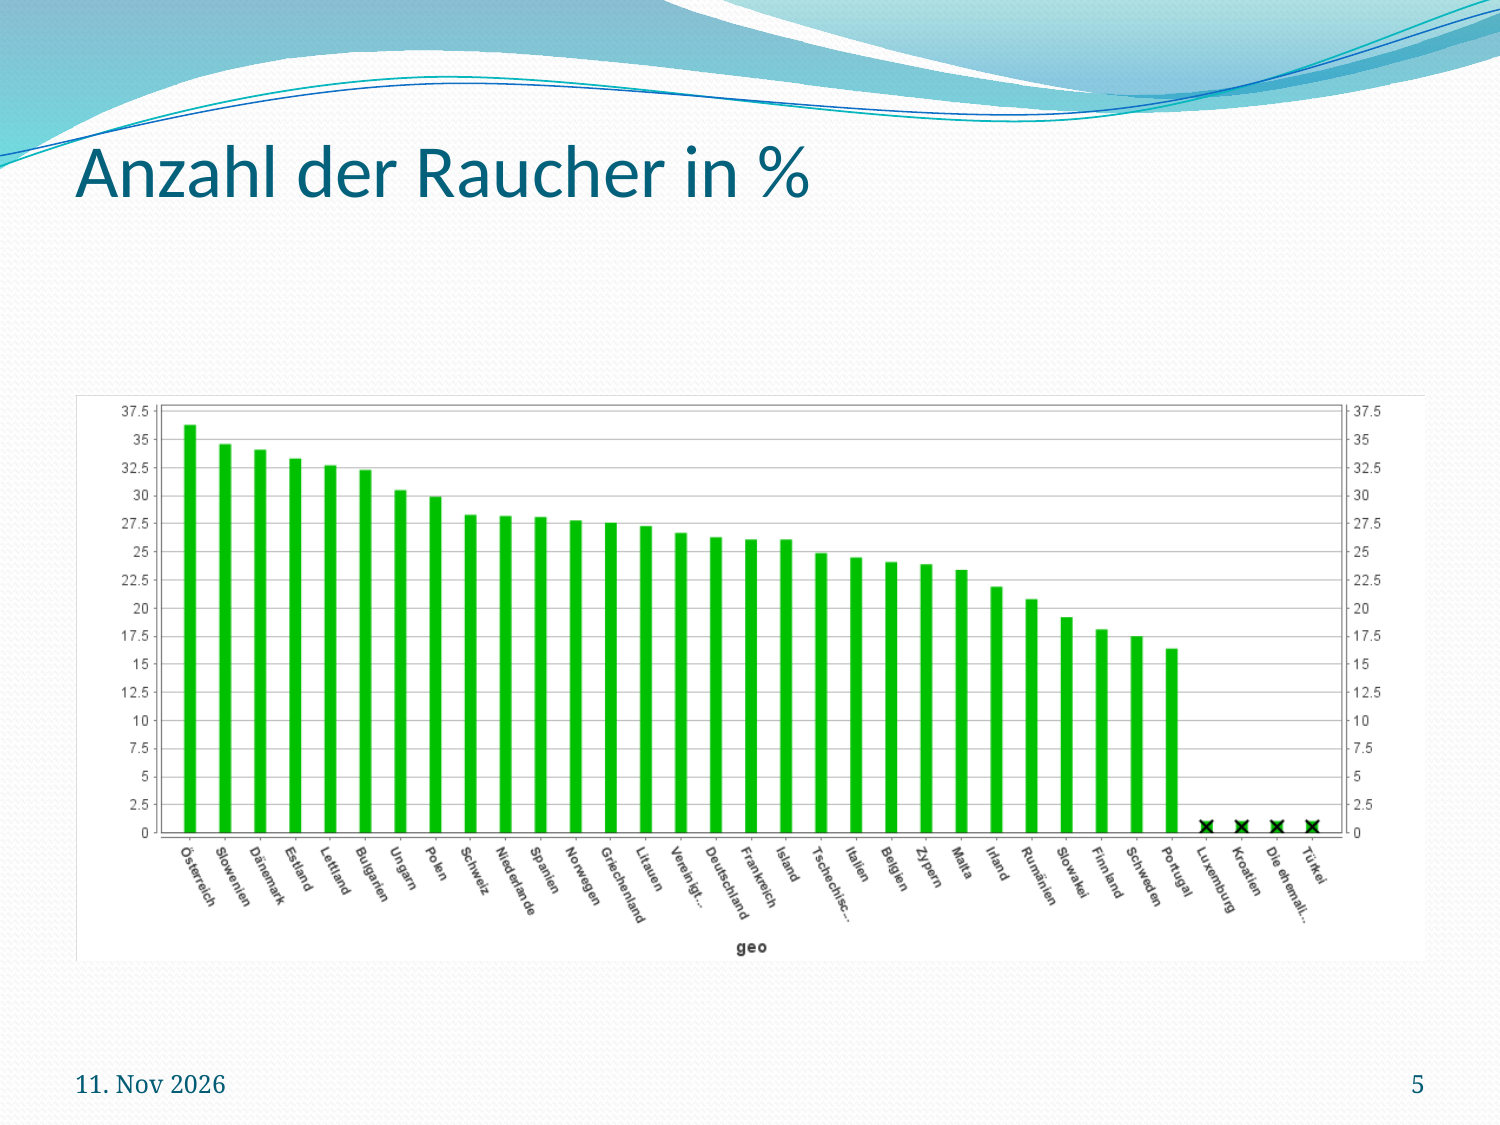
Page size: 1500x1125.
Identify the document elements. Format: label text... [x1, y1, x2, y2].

title Anzahl der Raucher in % [75, 115, 1425, 303]
slide_number 5 [1299, 1042, 1425, 1103]
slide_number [75, 1042, 425, 1103]
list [74, 394, 1426, 961]
